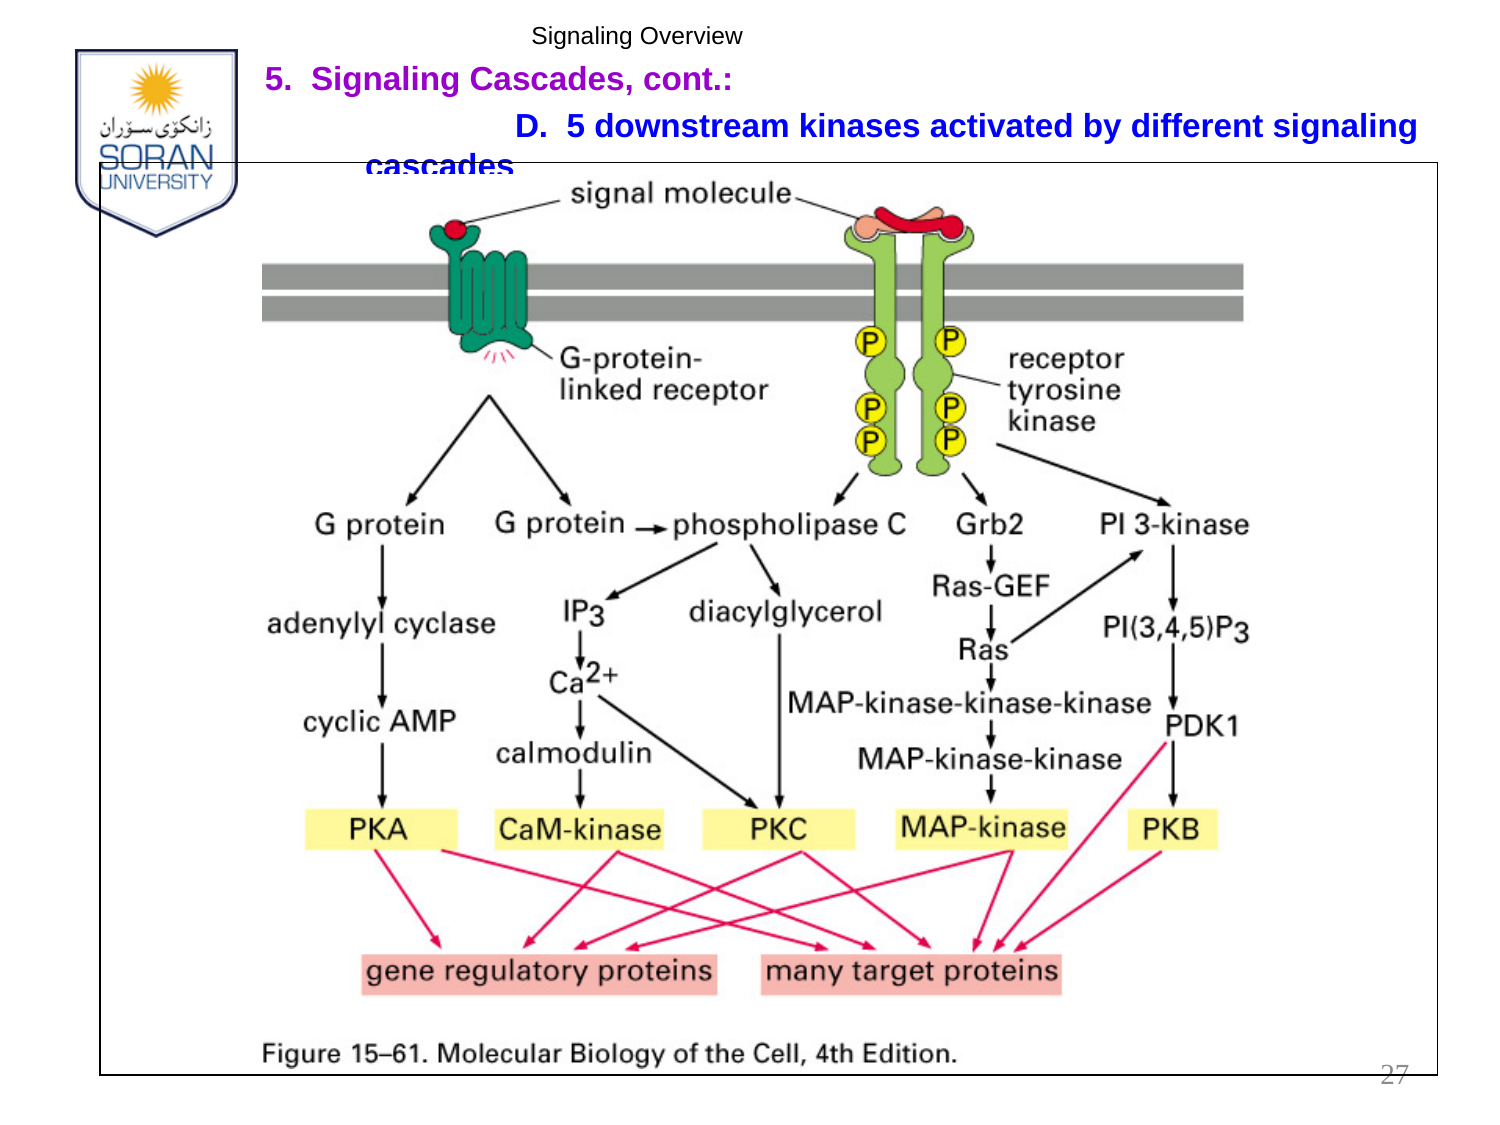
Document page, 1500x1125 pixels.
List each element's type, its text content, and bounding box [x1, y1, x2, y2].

title Signaling Overview [0, 12, 1275, 75]
text_box [99, 162, 1438, 1075]
subtitle 5. Signaling Cascades, cont.: D. 5 downstream kinases activated by different signaling cascades [249, 50, 1450, 450]
picture [262, 174, 1251, 1069]
picture [75, 75, 238, 238]
slide_number 27 [1074, 1075, 1425, 1103]
